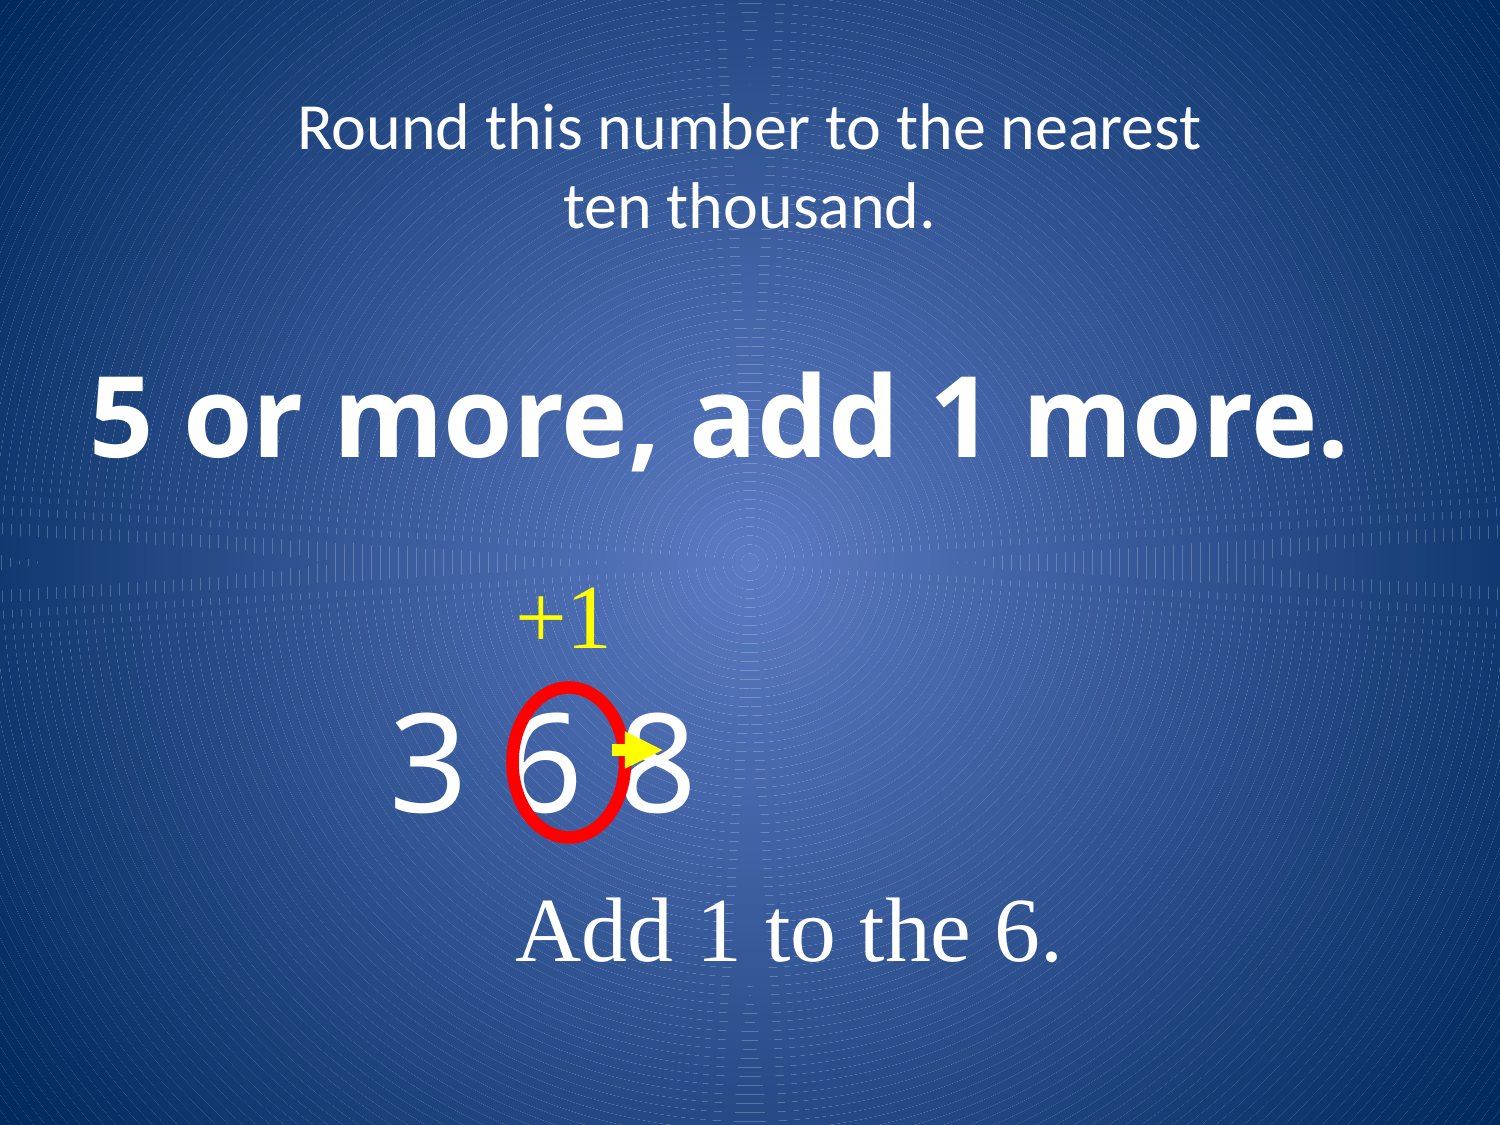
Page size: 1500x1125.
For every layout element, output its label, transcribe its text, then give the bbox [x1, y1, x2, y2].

text_box [612, 743, 663, 757]
text_box +1 [500, 549, 628, 675]
text_box [512, 687, 625, 838]
text_box 5 or more, add 1 more. [74, 337, 1425, 548]
text_box Add 1 to the 6. [500, 884, 1080, 987]
title Round this number to the nearest ten thousand. [0, 75, 1500, 250]
text_box 3 6 8 [374, 667, 1113, 848]
